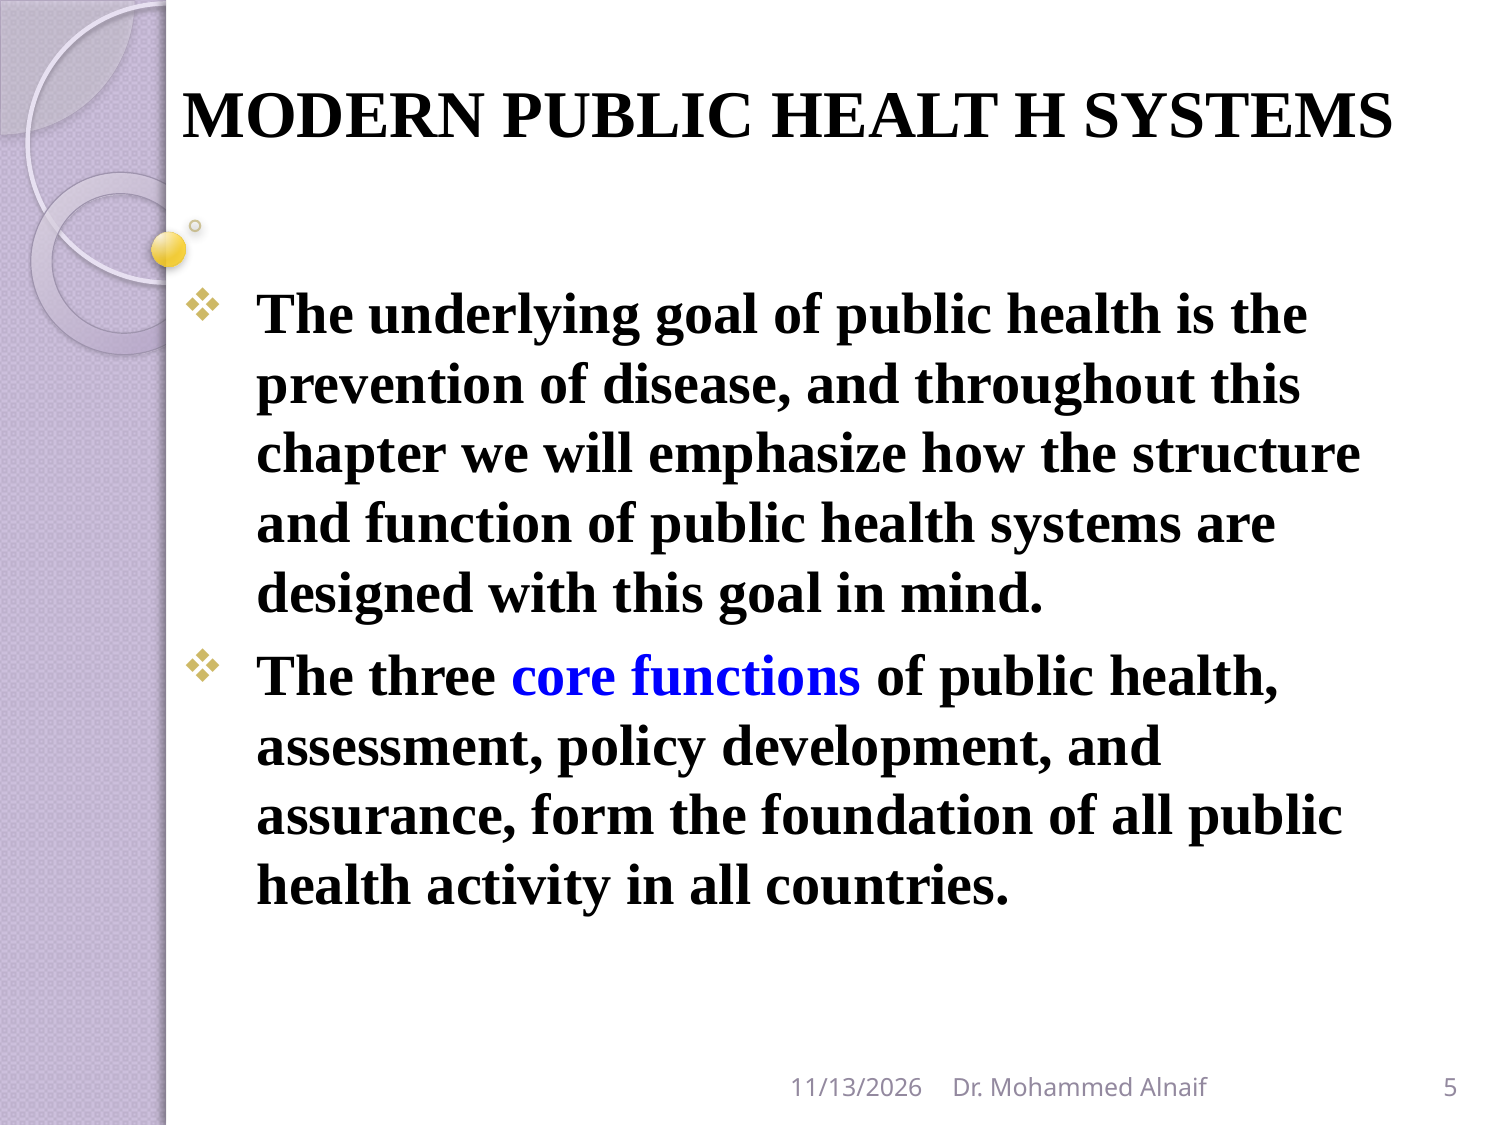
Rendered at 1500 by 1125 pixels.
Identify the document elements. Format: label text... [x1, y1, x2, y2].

footer Dr. Mohammed Alnaif [937, 1034, 1413, 1113]
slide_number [587, 1034, 937, 1113]
title MODERN PUBLIC HEALT H SYSTEMS [137, 62, 1413, 159]
slide_number 5 [1413, 1034, 1488, 1113]
subtitle The underlying goal of public health is the prevention of disease, and throughout this chapter we will emphasize how the structure and function of public health systems are designed with this goal in mind. The three core functions of public health, assessment, policy development, and assurance, form the foundation of all public health activity in all countries. [162, 275, 1425, 1013]
